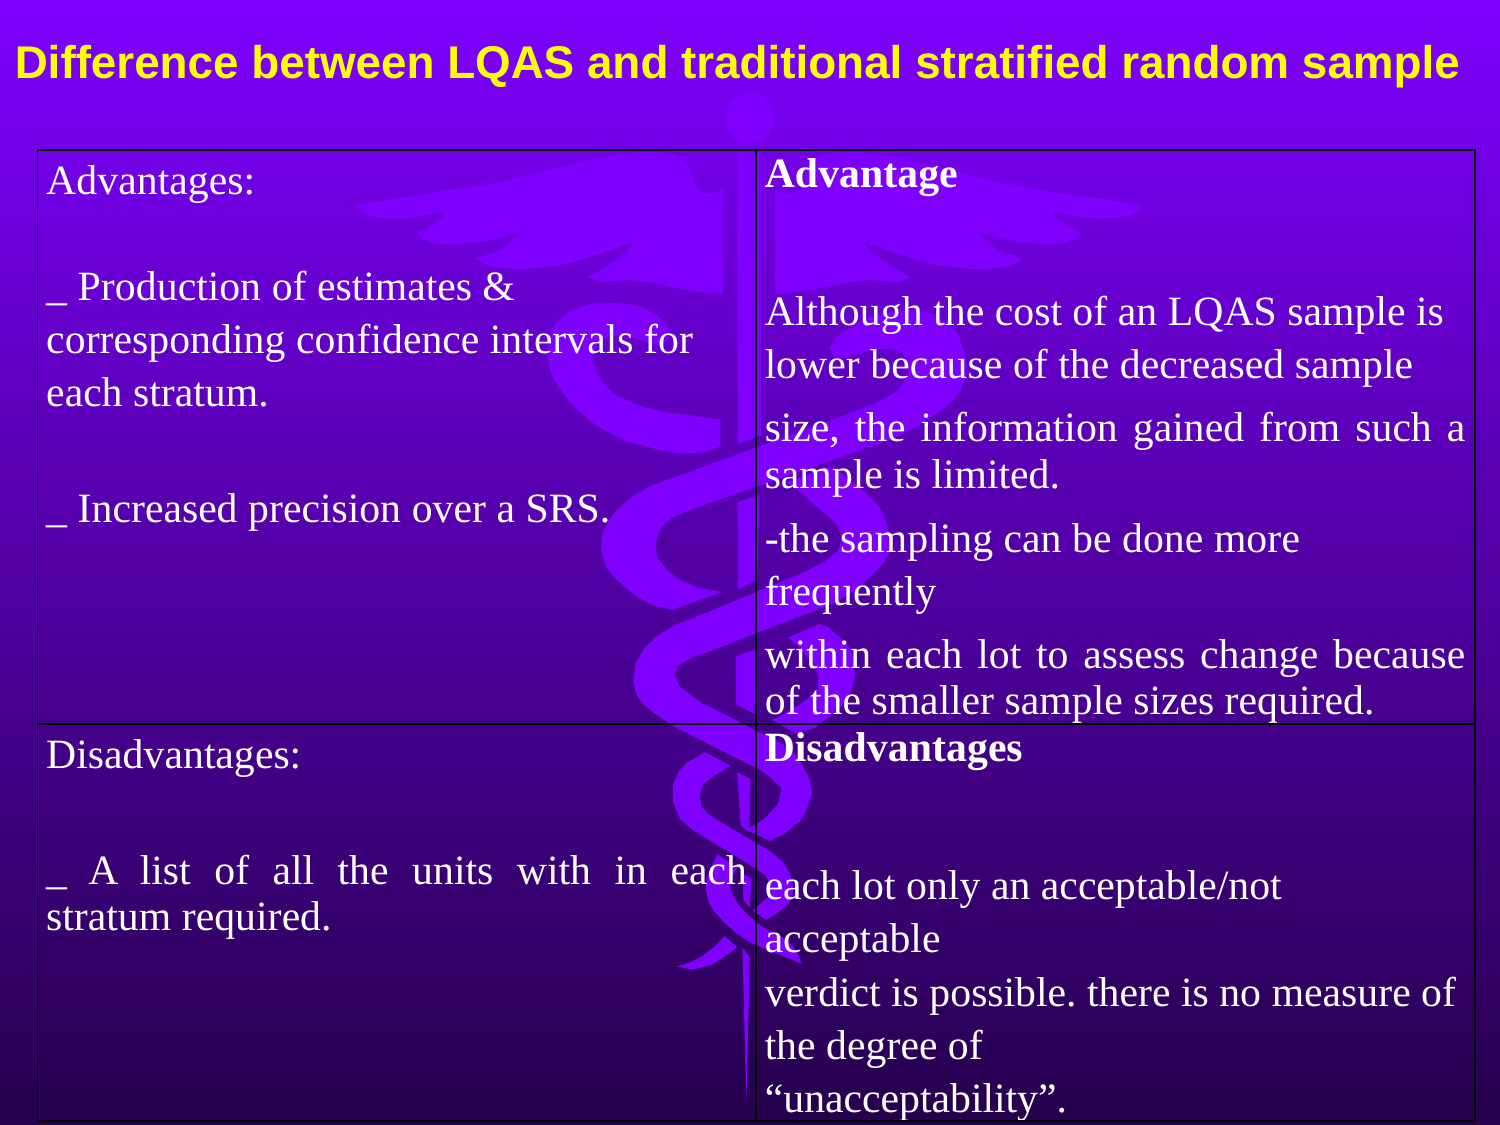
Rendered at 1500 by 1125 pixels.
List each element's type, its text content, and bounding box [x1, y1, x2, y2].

table_cell Disadvantages: _ A list of all the units with in each stratum required. [38, 725, 755, 1120]
table_header Advantages: _ Production of estimates & corresponding confidence intervals for each stratum. _ Increased precision over a SRS. [38, 151, 755, 723]
text_box Difference between LQAS and traditional stratified random sample [0, 24, 1500, 95]
table_header Advantage Although the cost of an LQAS sample is lower because of the decreased sample size, the information gained from such a sample is limited. -the sampling can be done more frequently within each lot to assess change because of the smaller sample sizes required. [757, 151, 1474, 723]
table_cell Disadvantages each lot only an acceptable/not acceptable verdict is possible. there is no measure of the degree of “unacceptability”. [757, 725, 1474, 1120]
